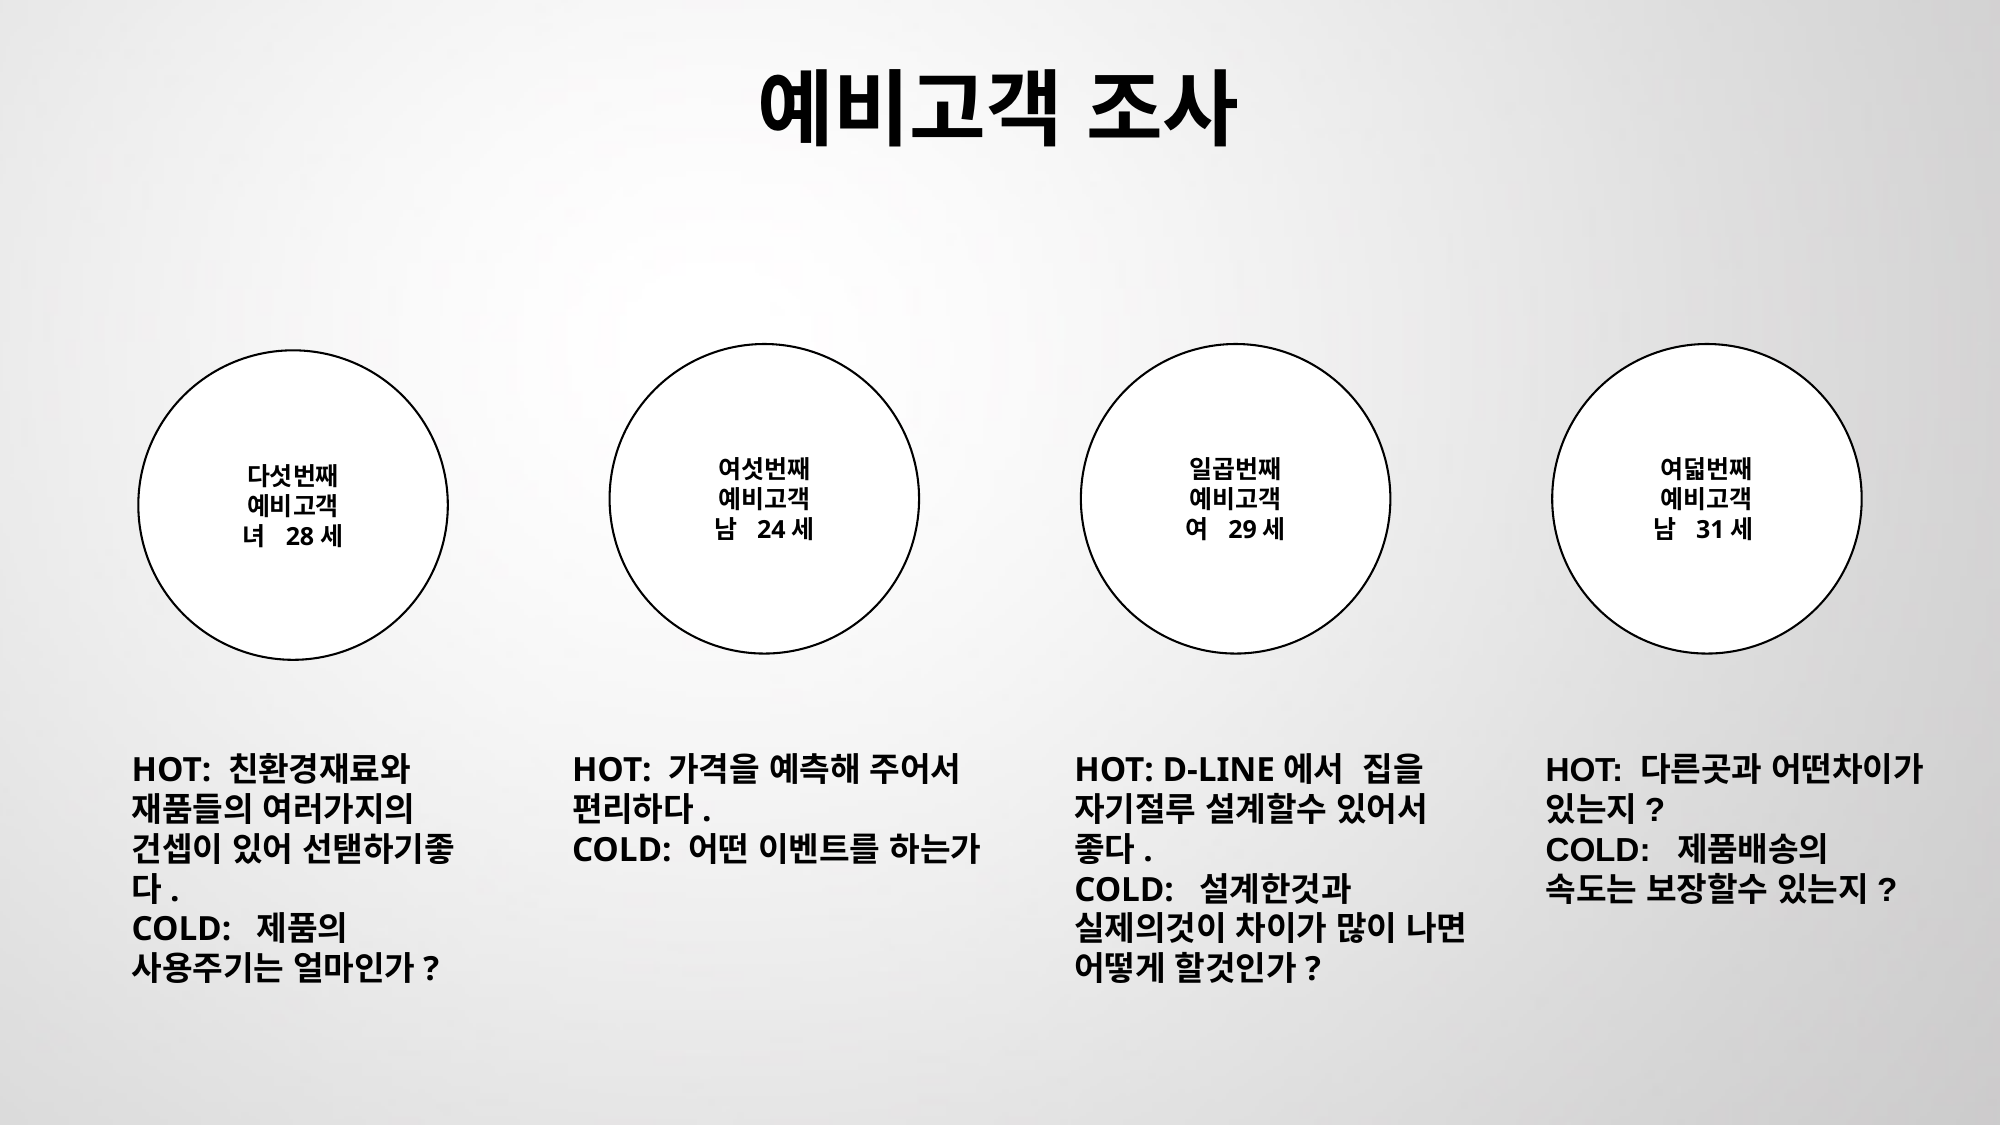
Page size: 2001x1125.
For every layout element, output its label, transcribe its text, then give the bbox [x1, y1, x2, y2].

picture [0, 0, 2000, 1125]
text_box HOT: 친환경재료와 재품들의 여러가지의 건셉이 있어 선탣하기좋다. COLD: 제품의 사용주기는 얼마인가? [116, 740, 515, 995]
text_box 예비고객 조사 [675, 48, 1255, 164]
text_box 다섯번째 예비고객 녀 28세 [137, 349, 449, 661]
text_box HOT: 가격을 예측해 주어서 편리하다. COLD: 어떤 이벤트를 하는가 [557, 740, 1019, 915]
text_box HOT: 다른곳과 어떤차이가 있는지? COLD: 제품배송의 속도는 보장할수 있는지? [1530, 740, 1943, 915]
text_box 여덟번째 예비고객 남 31세 [1551, 342, 1863, 655]
text_box 일곱번째 예비고객 여 29세 [1079, 342, 1392, 655]
text_box 여섯번째 예비고객 남 24세 [608, 342, 921, 655]
text_box HOT: D-LINE에서 집을 자기절루 설계할수 있어서 좋다. COLD: 설계한것과 실제의것이 차이가 많이 나면 어떻게 할것인가? [1059, 740, 1491, 1035]
